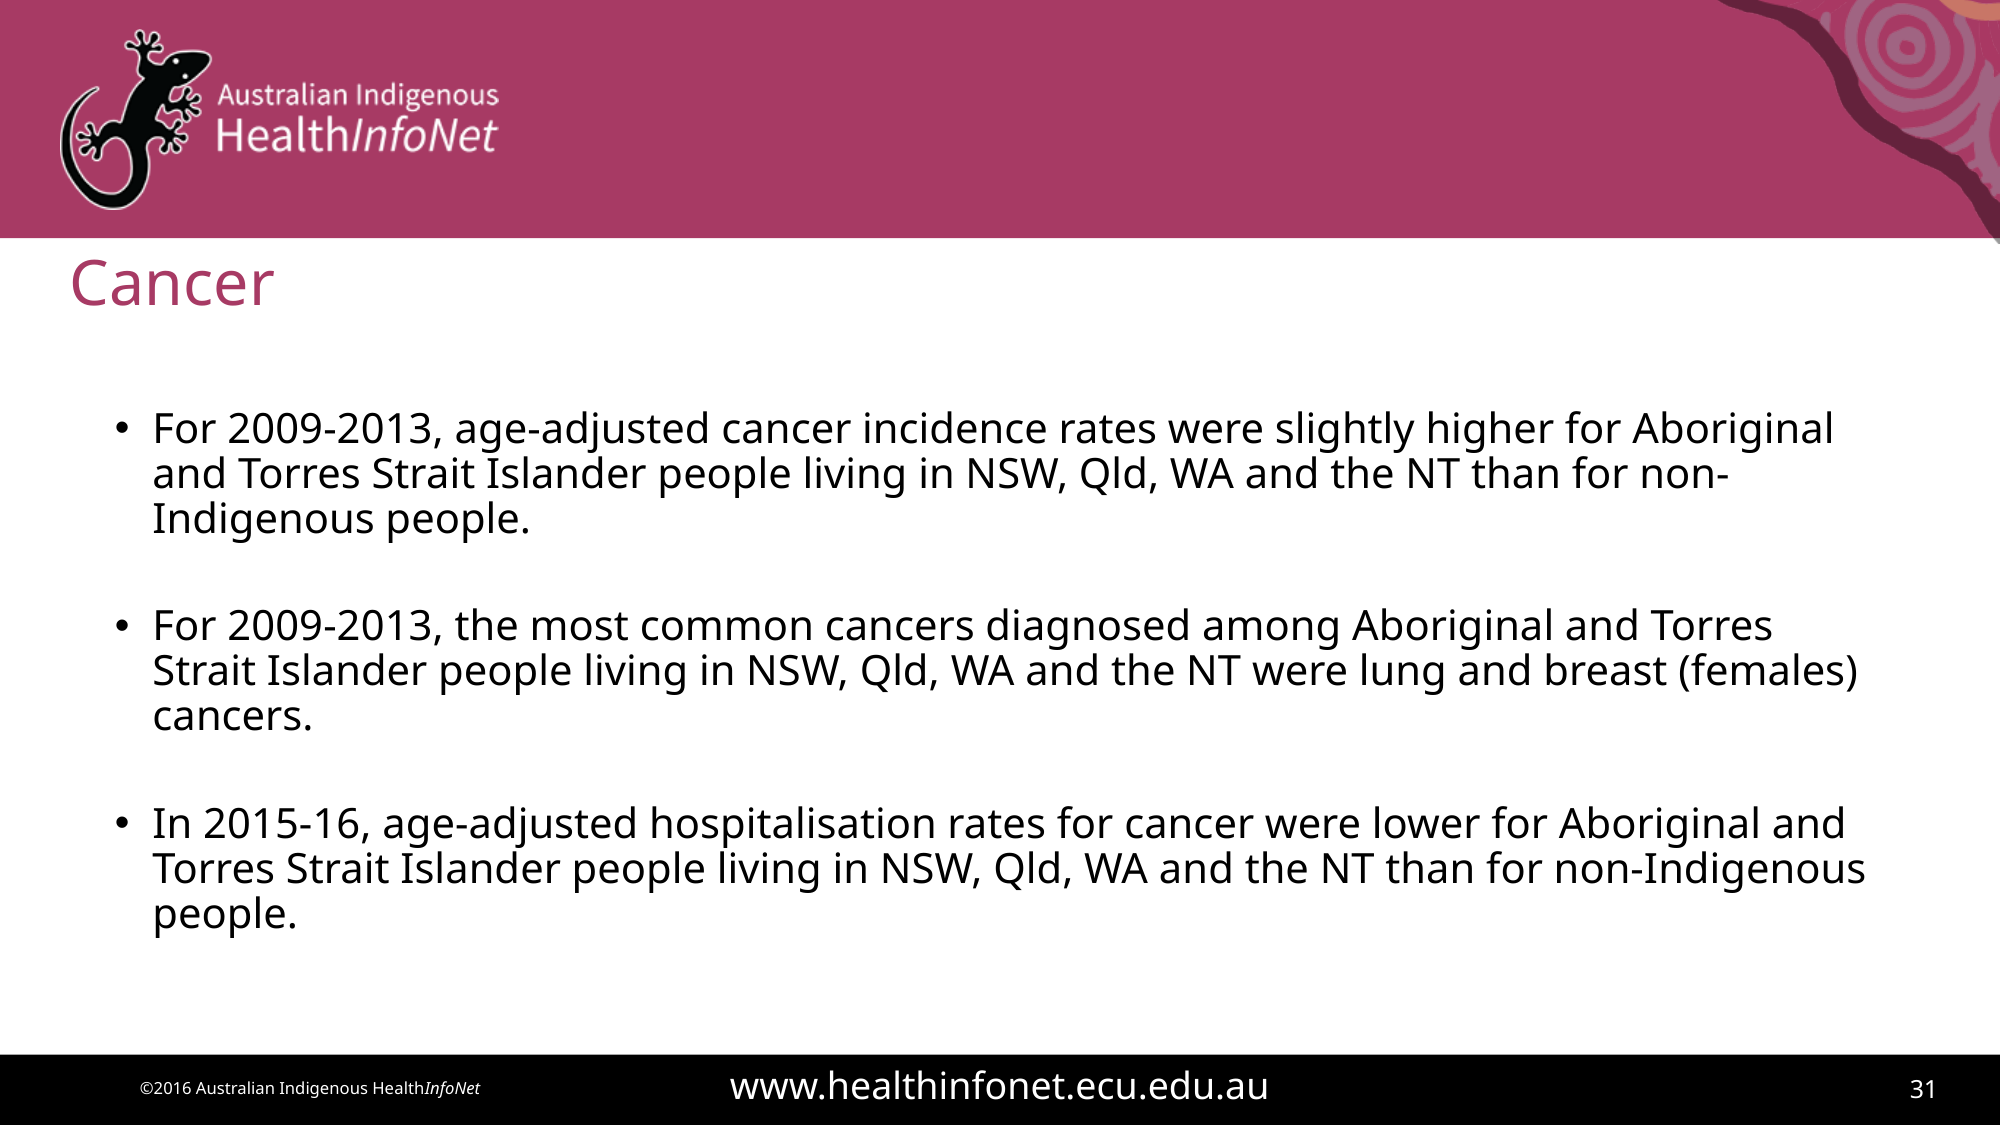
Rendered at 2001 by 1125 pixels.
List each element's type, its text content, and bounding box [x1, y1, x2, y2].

picture [60, 29, 499, 210]
picture [1673, 0, 2000, 279]
title Cancer [55, 243, 1945, 327]
list For 2009-2013, age-adjusted cancer incidence rates were slightly higher for Aboriginal and Torres Strait Islander people living in NSW, Qld, WA and the NT than for non-Indigenous people. For 2009-2013, the most common cancers diagnosed among Aboriginal and Torres Strait Islander people living in NSW, Qld, WA and the NT were lung and breast (females) cancers. In 2015-16, age-adjusted hospitalisation rates for cancer were lower for Aboriginal and Torres Strait Islander people living in NSW, Qld, WA and the NT than for non-Indigenous people. [99, 399, 1900, 1050]
